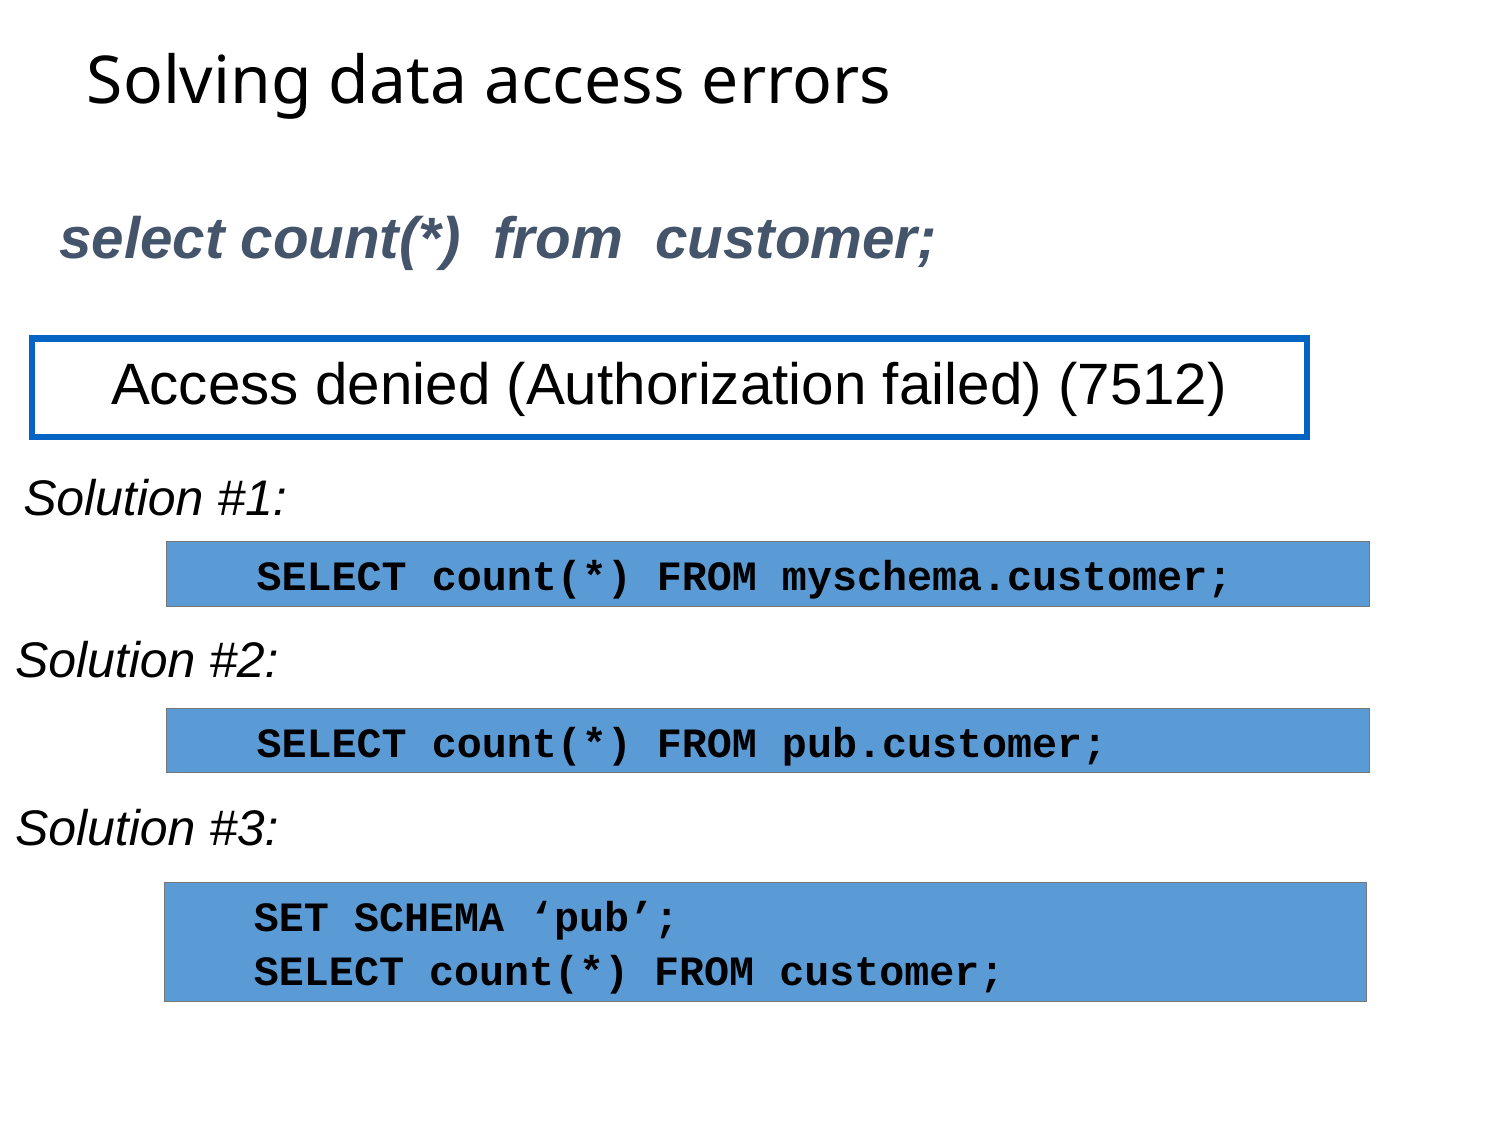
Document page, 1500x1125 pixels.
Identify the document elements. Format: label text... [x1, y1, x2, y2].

title Solving data access errors [71, 39, 1485, 126]
text_box SET SCHEMA ‘pub’; SELECT count(*) FROM customer; [164, 882, 1367, 1002]
text_box SELECT count(*) FROM pub.customer; [166, 708, 1370, 773]
text_box Access denied (Authorization failed) (7512) [32, 338, 1308, 438]
text_box select count(*) from customer; [44, 192, 953, 278]
text_box Solution #1: [8, 458, 302, 533]
text_box Solution #3: [0, 788, 294, 864]
text_box SELECT count(*) FROM myschema.customer; [166, 541, 1370, 607]
text_box Solution #2: [0, 620, 294, 695]
